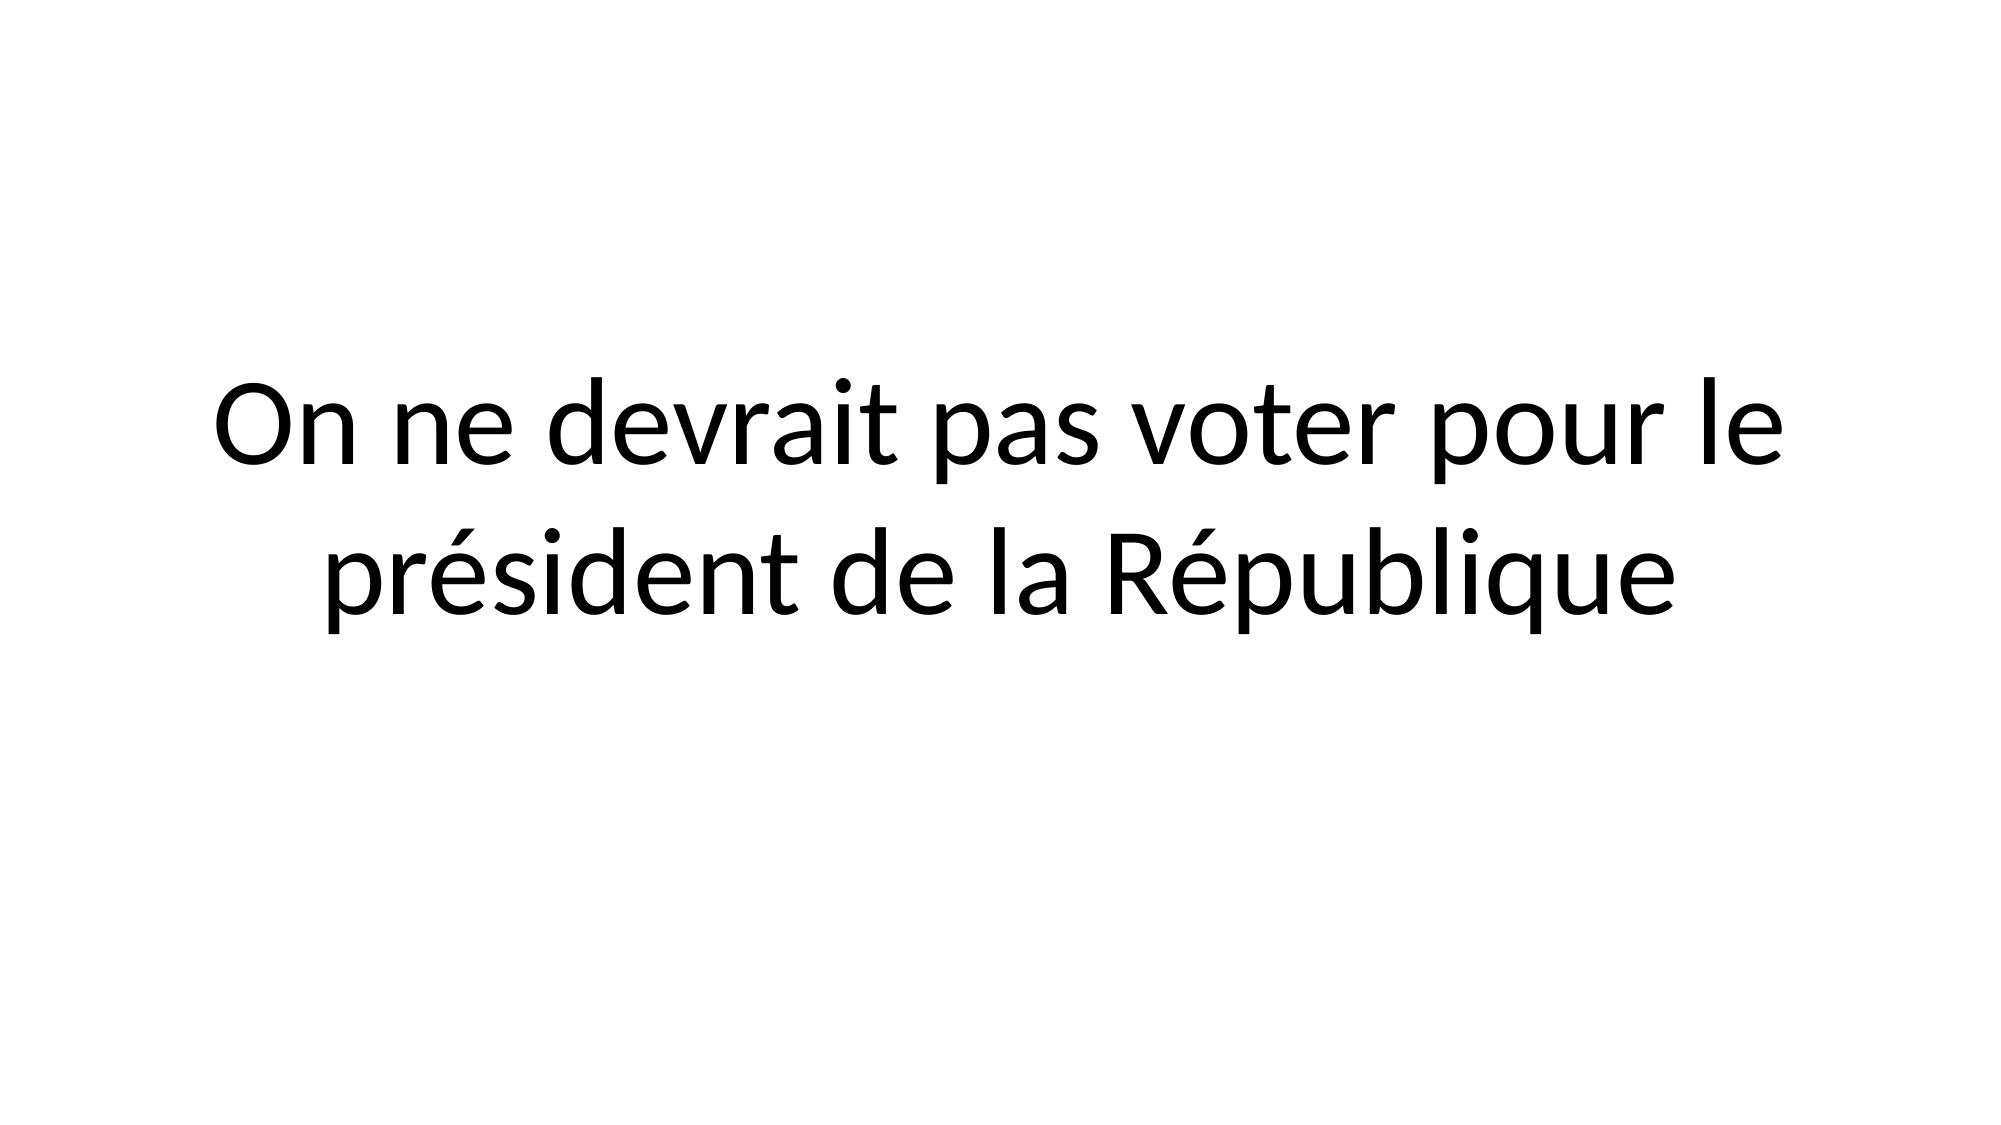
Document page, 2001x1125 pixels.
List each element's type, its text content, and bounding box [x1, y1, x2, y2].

text_box On ne devrait pas voter pour le président de la République [117, 331, 1883, 647]
